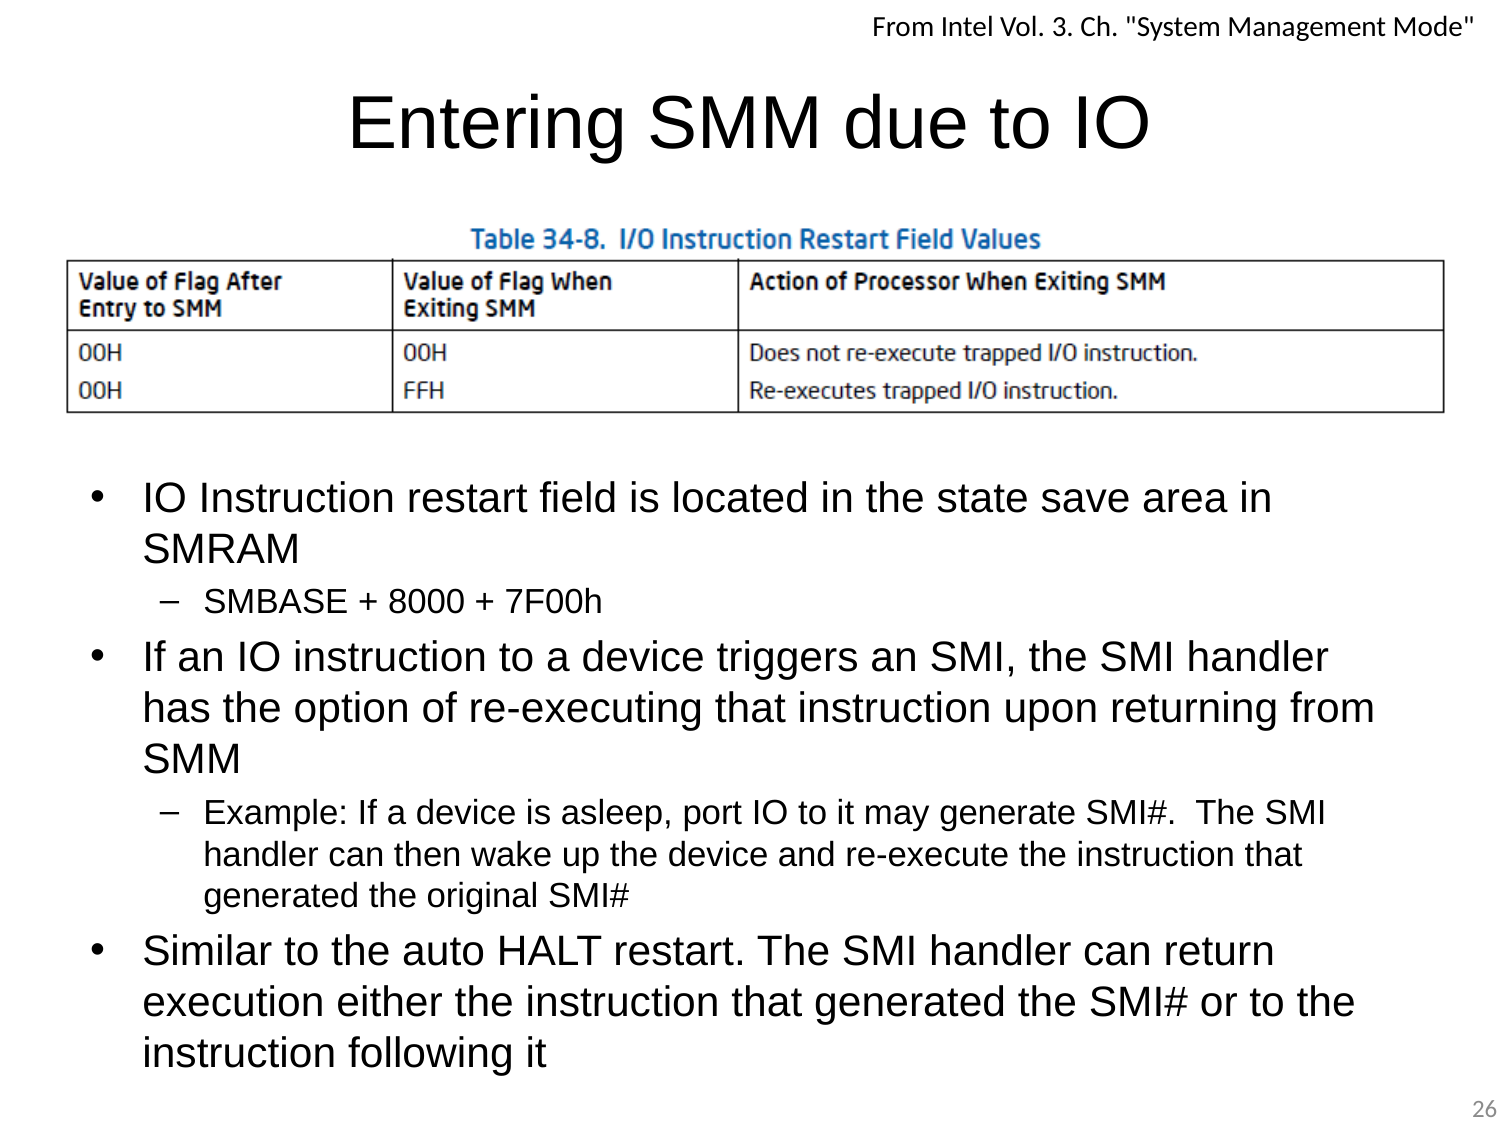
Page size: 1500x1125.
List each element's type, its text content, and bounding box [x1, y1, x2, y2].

slide_number 26 [1162, 1077, 1500, 1125]
title Entering SMM due to IO [75, 24, 1425, 213]
list IO Instruction restart field is located in the state save area in SMRAM SMBASE + 8000 + 7F00h If an IO instruction to a device triggers an SMI, the SMI handler has the option of re-executing that instruction upon returning from SMM Example: If a device is asleep, port IO to it may generate SMI#. The SMI handler can then wake up the device and re-execute the instruction that generated the original SMI# Similar to the auto HALT restart. The SMI handler can return execution either the instruction that generated the SMI# or to the instruction following it [75, 462, 1425, 1085]
picture [48, 224, 1451, 418]
text_box From Intel Vol. 3. Ch. "System Management Mode" [857, 0, 1491, 50]
